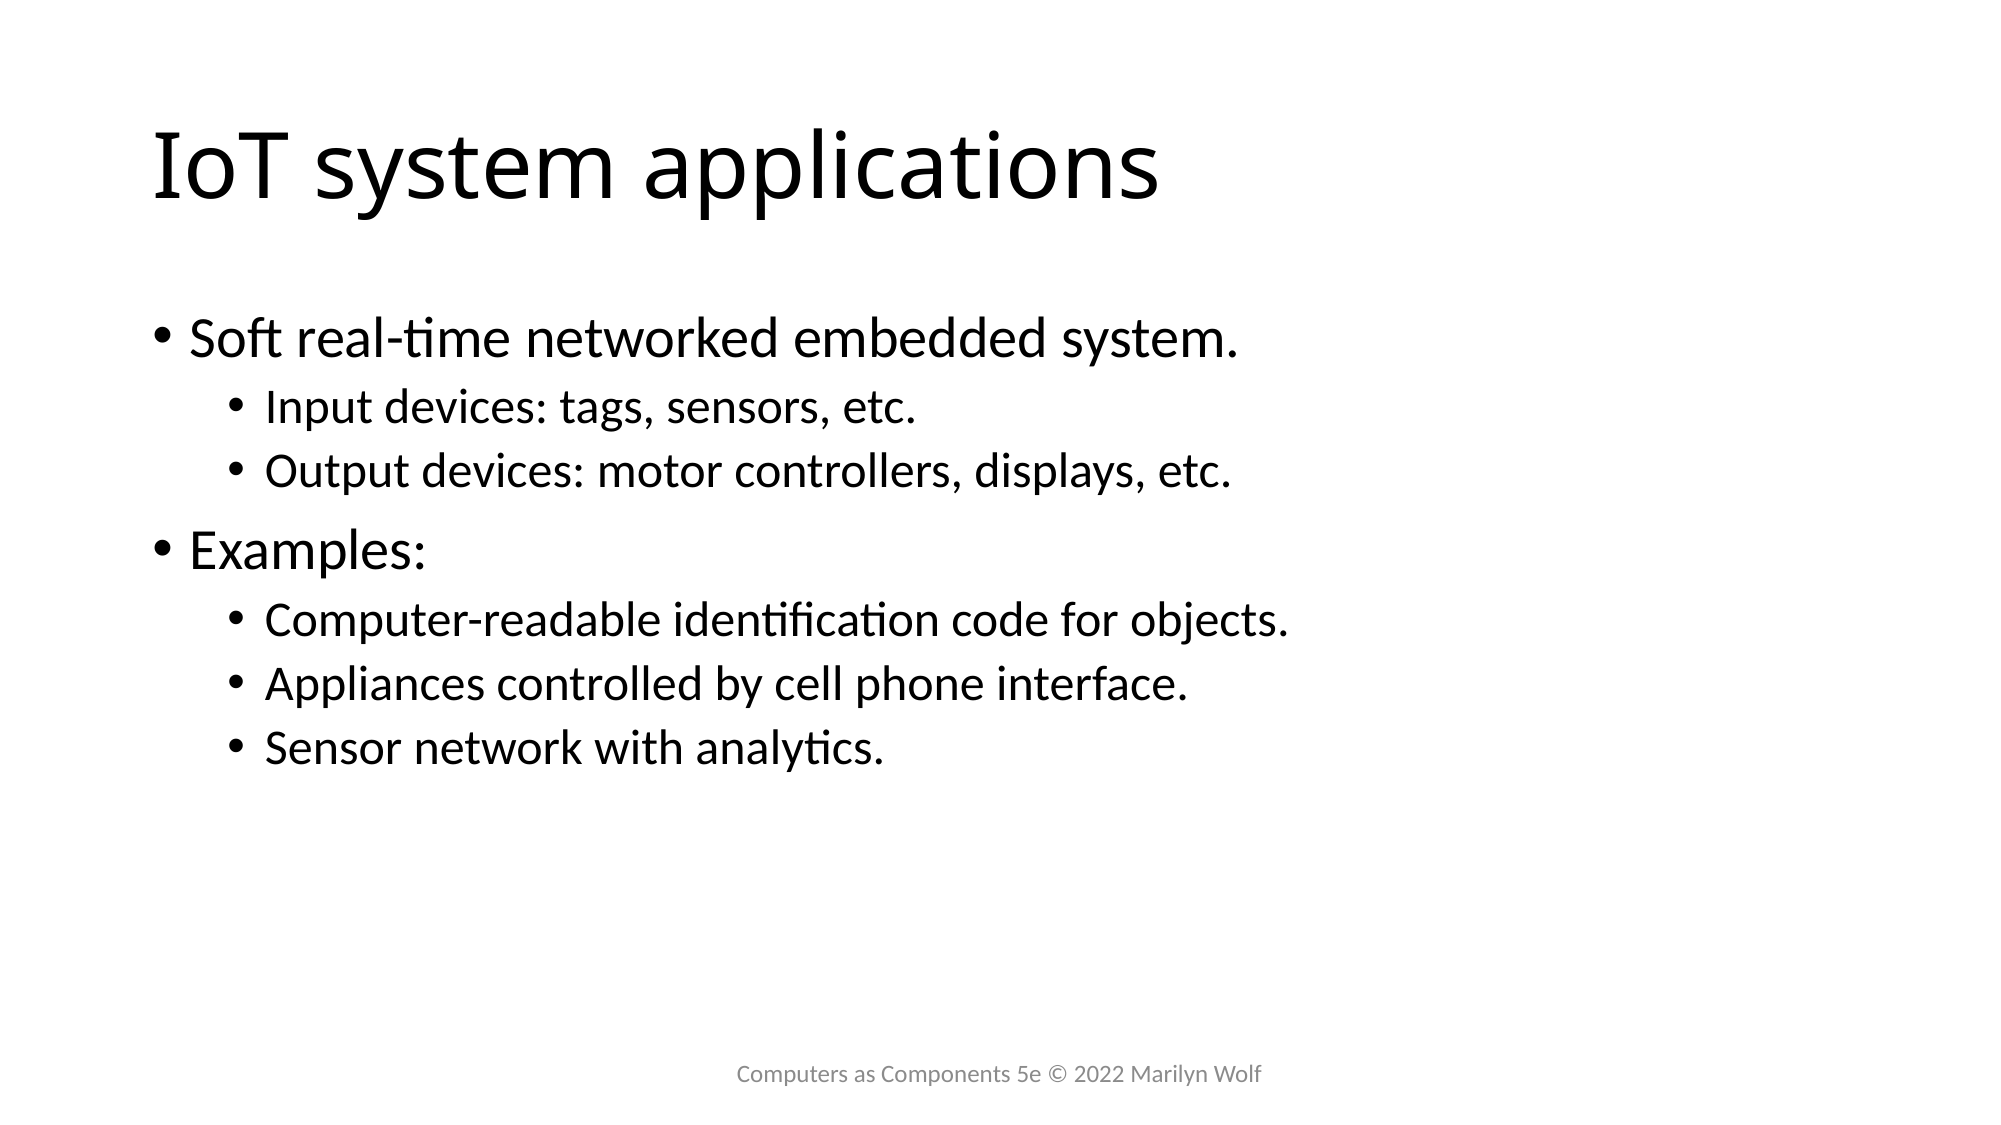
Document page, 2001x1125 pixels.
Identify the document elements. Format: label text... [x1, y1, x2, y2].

list Soft real-time networked embedded system. Input devices: tags, sensors, etc. Output devices: motor controllers, displays, etc. Examples: Computer-readable identification code for objects. Appliances controlled by cell phone interface. Sensor network with analytics. [137, 299, 1863, 1014]
title IoT system applications [137, 59, 1863, 278]
footer Computers as Components 5e © 2022 Marilyn Wolf [662, 1042, 1338, 1103]
